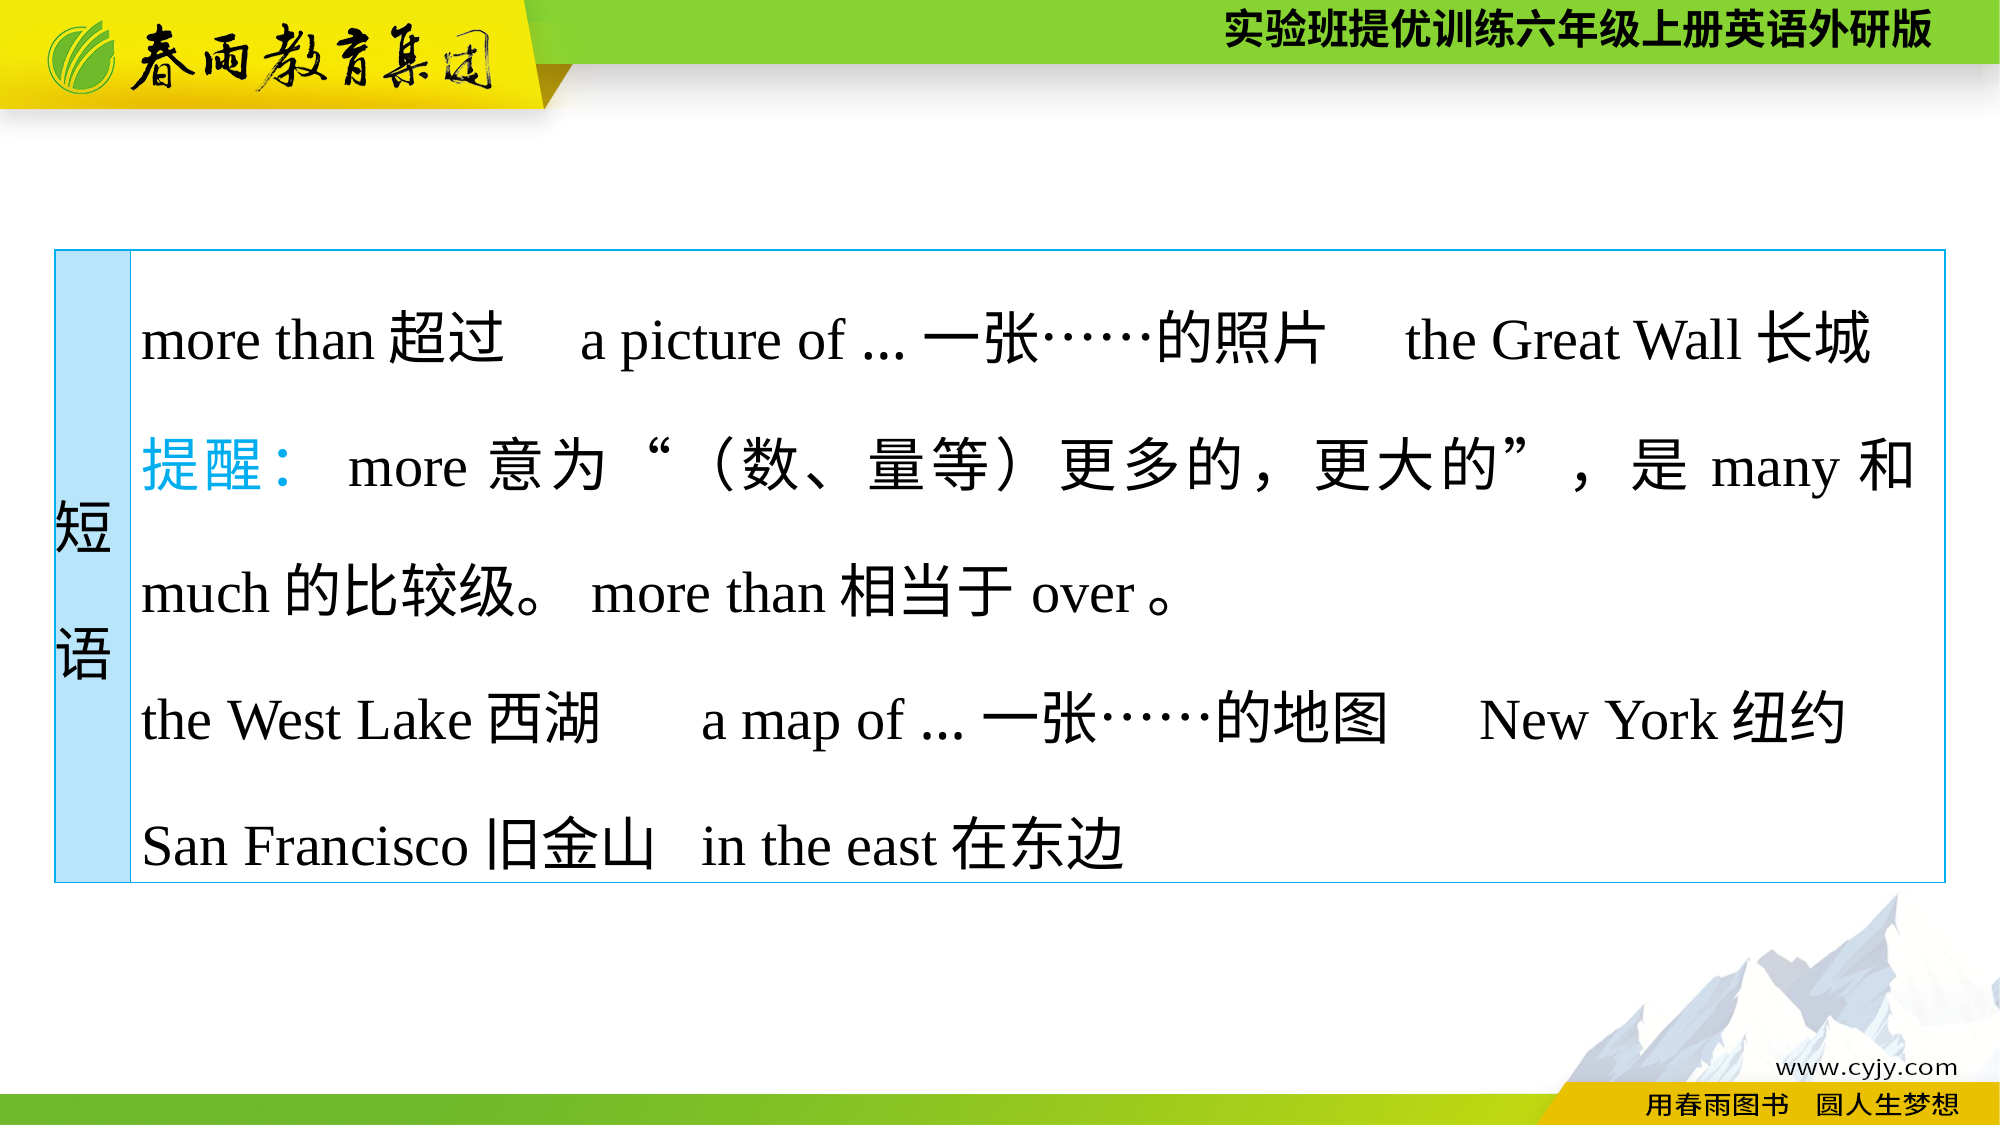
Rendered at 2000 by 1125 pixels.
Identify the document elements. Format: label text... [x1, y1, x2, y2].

table_header 短 语 [56, 251, 130, 882]
table_header more than超过 a picture of ...一张……的照片 the Great Wall长城 提醒：more意为“（数、量等）更多的，更大的”，是many和much的比较级。more than相当于over。 the West Lake西湖 a map of ...一张……的地图 New York纽约 San Francisco旧金山 in the east在东边 [131, 251, 1944, 882]
picture [0, 0, 2000, 1125]
